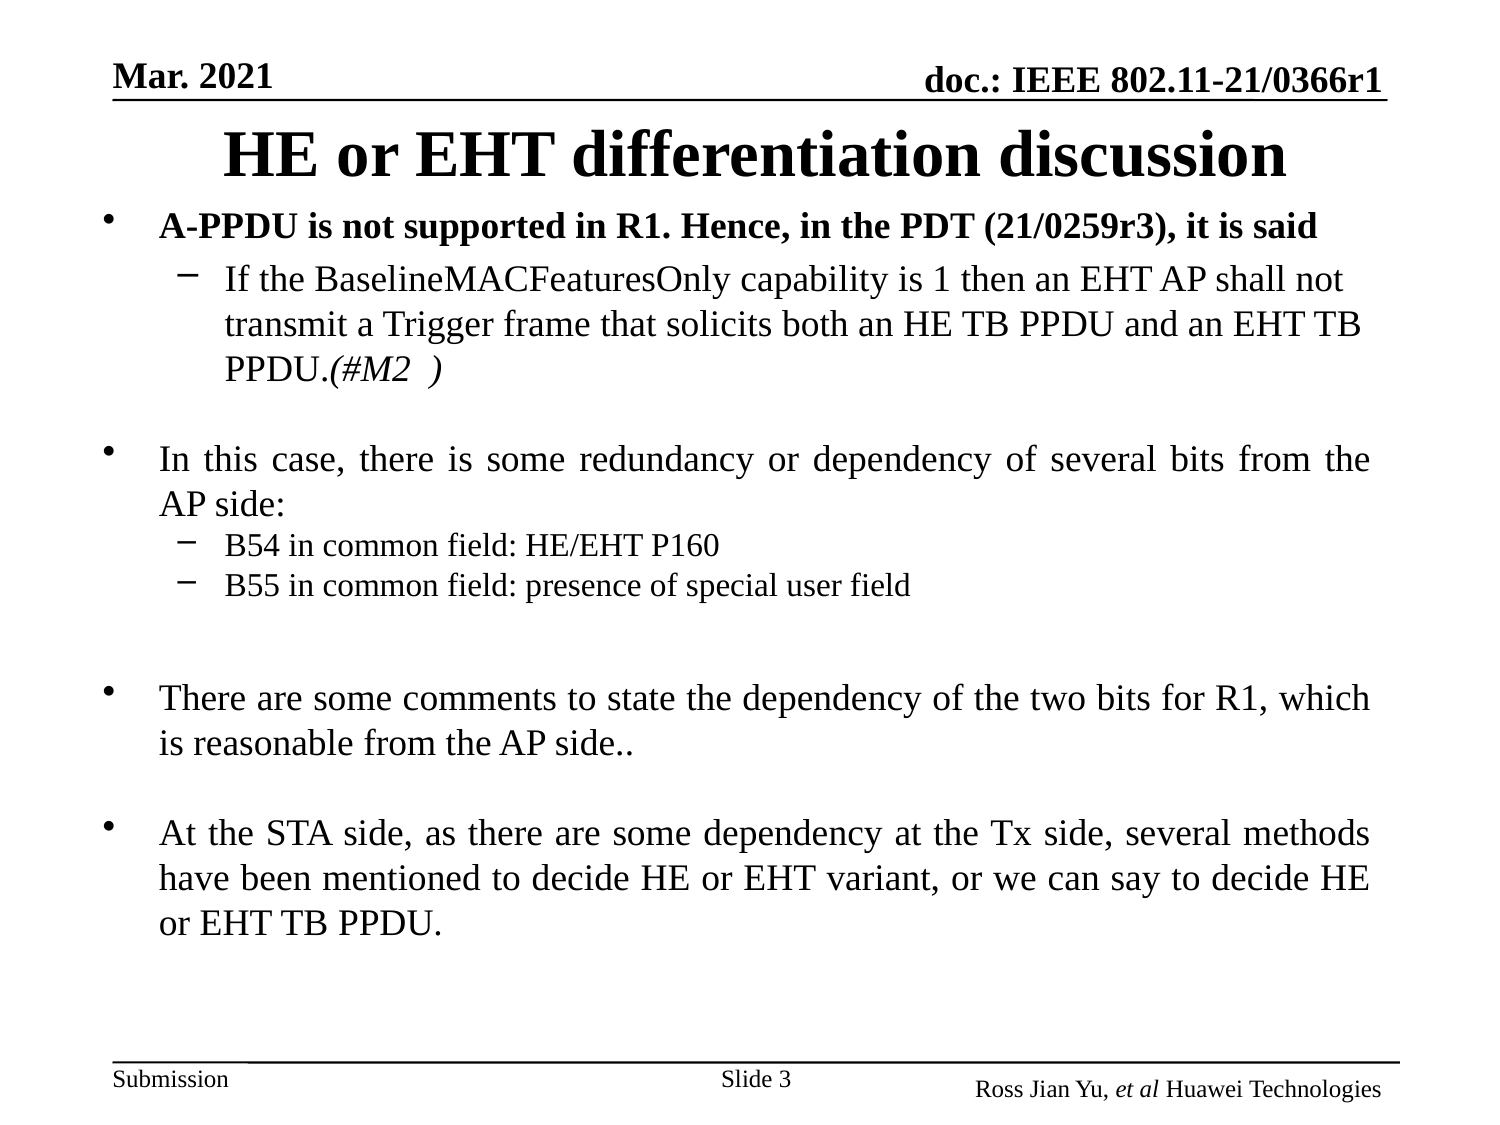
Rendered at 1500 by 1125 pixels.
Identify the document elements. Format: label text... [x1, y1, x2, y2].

slide_number Slide 3 [712, 1061, 800, 1093]
list A-PPDU is not supported in R1. Hence, in the PDT (21/0259r3), it is said If the BaselineMACFeaturesOnly capability is 1 then an EHT AP shall not transmit a Trigger frame that solicits both an HE TB PPDU and an EHT TB PPDU.(#M2 ) In this case, there is some redundancy or dependency of several bits from the AP side: B54 in common field: HE/EHT P160 B55 in common field: presence of special user field There are some comments to state the dependency of the two bits for R1, which is reasonable from the AP side.. At the STA side, as there are some dependency at the Tx side, several methods have been mentioned to decide HE or EHT variant, or we can say to decide HE or EHT TB PPDU. [87, 193, 1388, 969]
title HE or EHT differentiation discussion [99, 106, 1413, 195]
